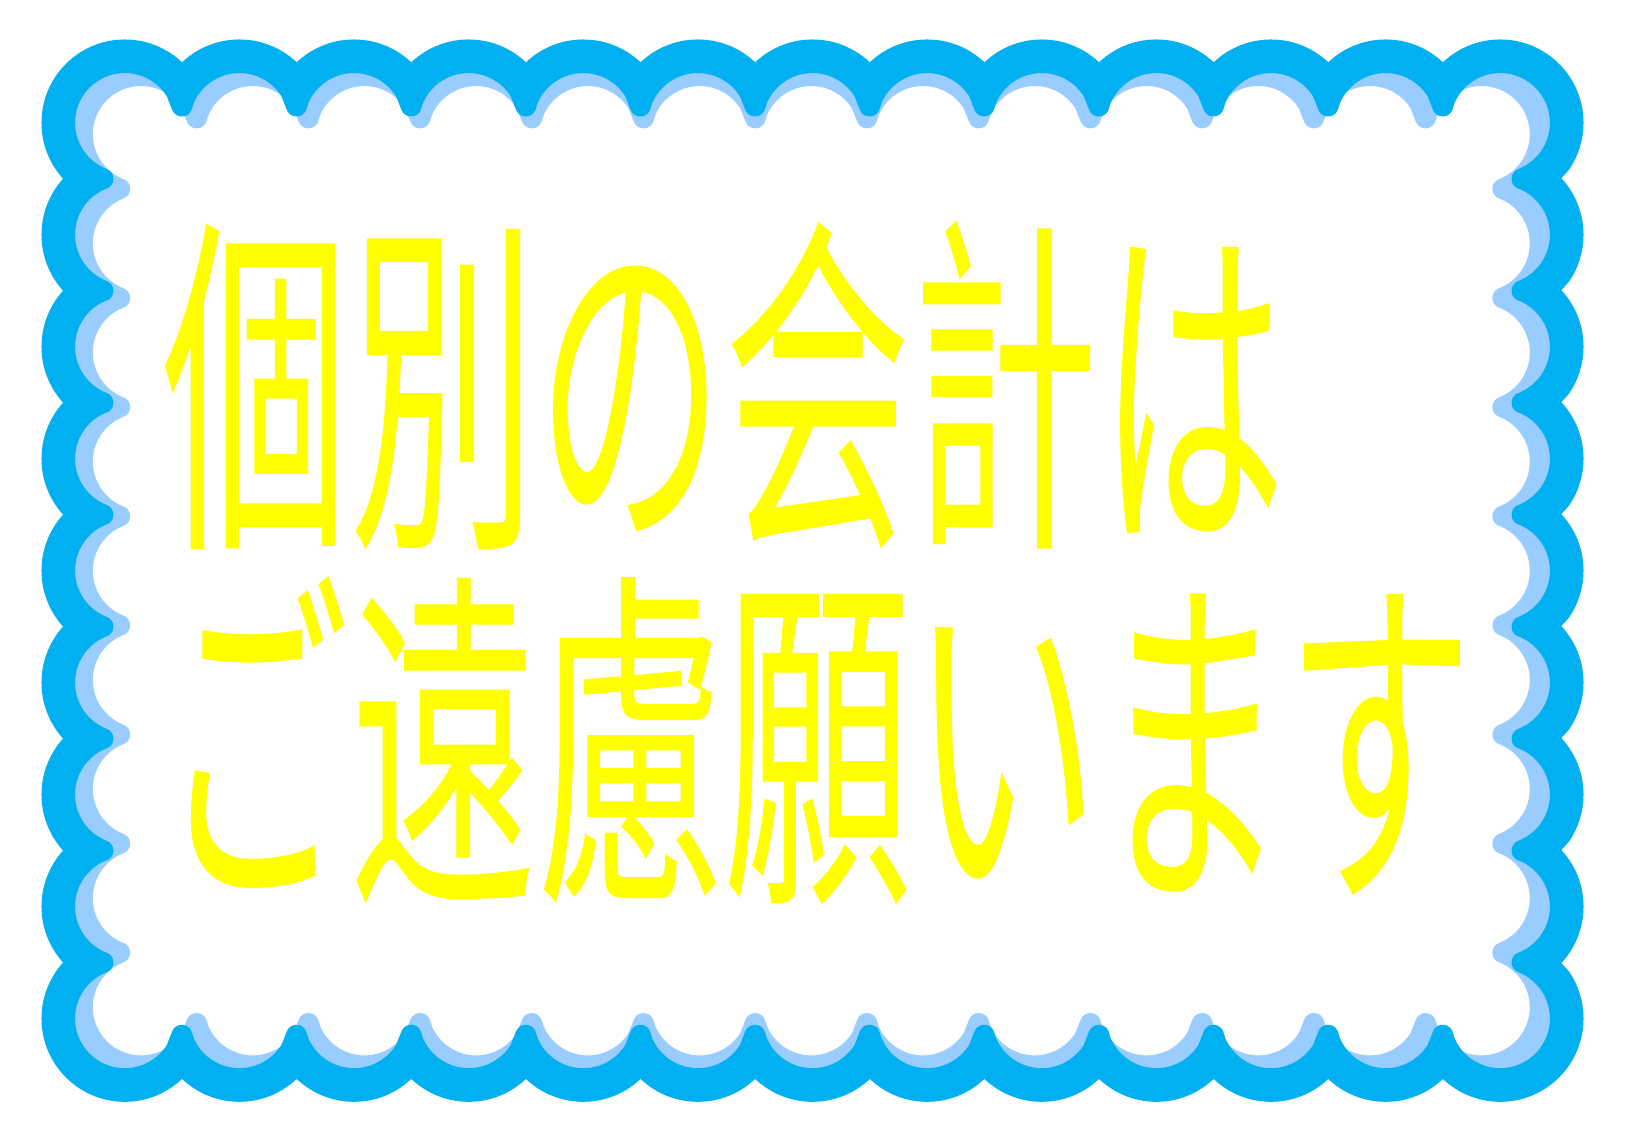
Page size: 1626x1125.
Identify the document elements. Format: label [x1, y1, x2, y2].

text_box [300, 65, 403, 121]
text_box [413, 65, 520, 121]
text_box [1225, 1021, 1324, 1076]
text_box [1343, 1021, 1437, 1076]
text_box [68, 965, 168, 1076]
text_box [1106, 1021, 1210, 1076]
text_box [68, 65, 167, 176]
text_box [186, 1021, 286, 1076]
text_box [186, 65, 285, 121]
text_box [525, 1021, 985, 1076]
text_box [1224, 65, 1324, 121]
text_box [413, 1021, 520, 1076]
text_box [1459, 65, 1555, 1076]
text_box [300, 1021, 403, 1076]
text_box [1106, 65, 1210, 121]
text_box [1342, 65, 1437, 121]
text_box [988, 1021, 1097, 1076]
text_box [49, 47, 1576, 1094]
text_box [526, 65, 985, 121]
text_box [988, 65, 1097, 121]
text_box [67, 176, 122, 964]
